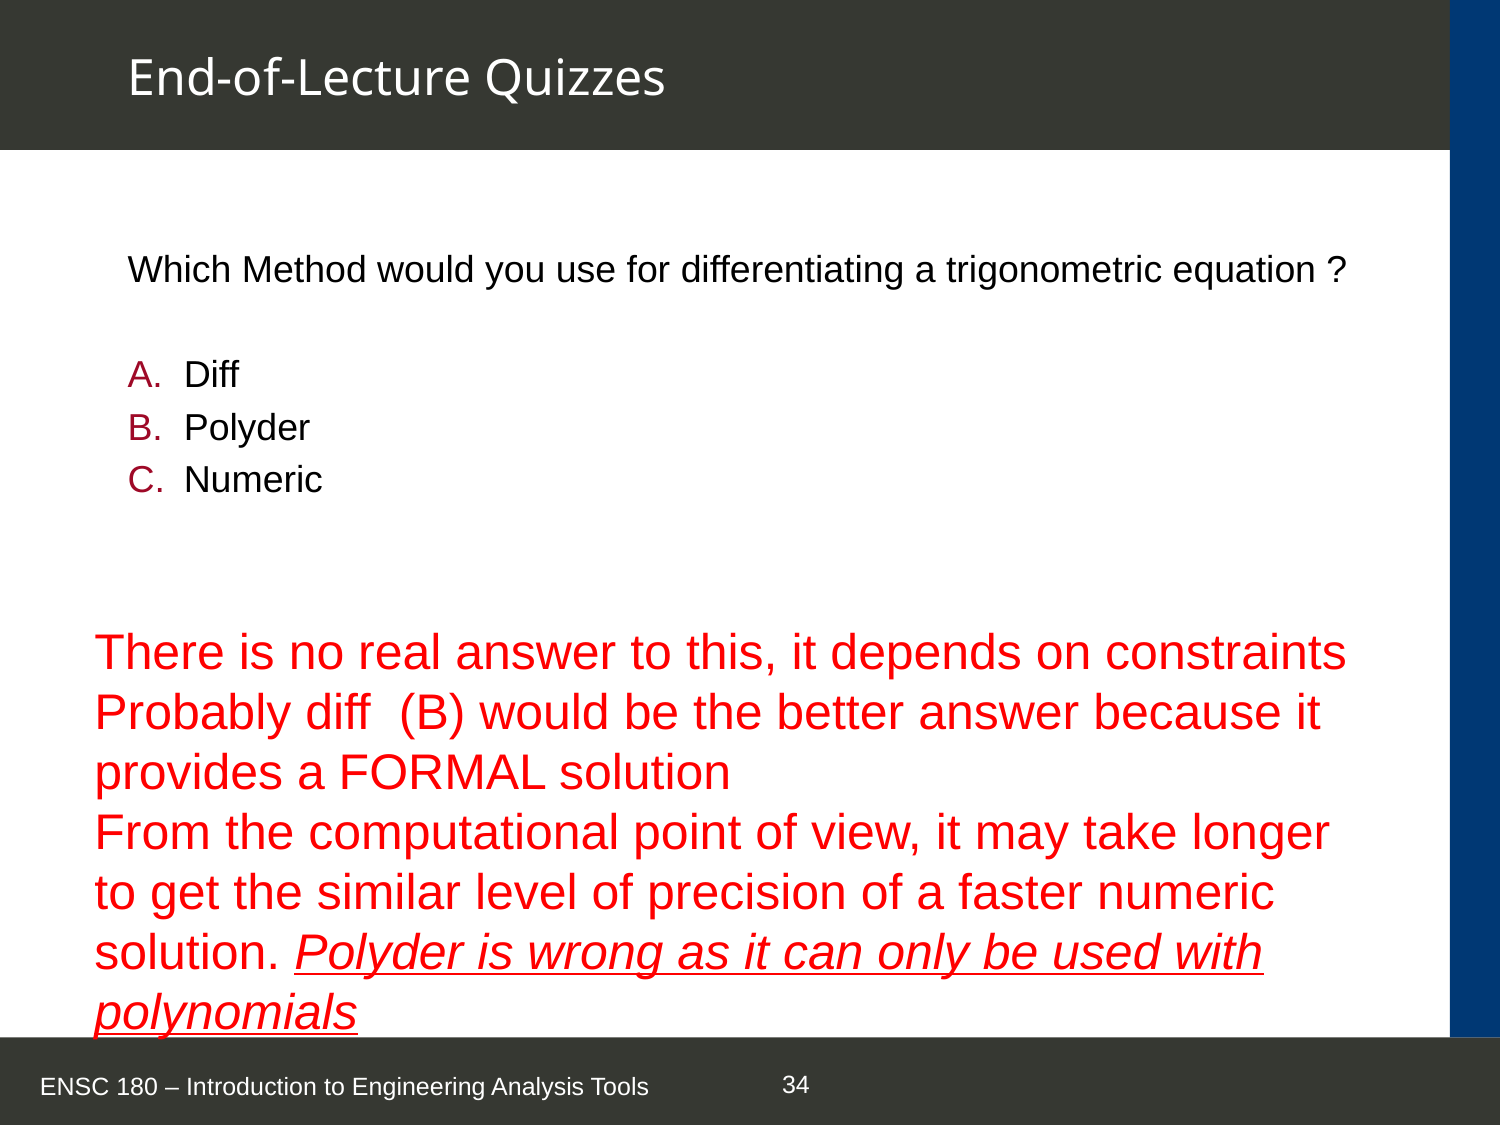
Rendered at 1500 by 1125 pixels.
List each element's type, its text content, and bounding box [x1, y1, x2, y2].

footer ENSC 180 – Introduction to Engineering Analysis Tools [24, 1062, 678, 1108]
title End-of-Lecture Quizzes [112, 37, 1451, 138]
text_box There is no real answer to this, it depends on constraints Probably diff (B) would be the better answer because it provides a FORMAL solution From the computational point of view, it may take longer to get the similar level of precision of a faster numeric solution. Polyder is wrong as it can only be used with polynomials [79, 612, 1398, 1048]
list Which Method would you use for differentiating a trigonometric equation ? Diff Polyder Numeric [112, 237, 1388, 608]
